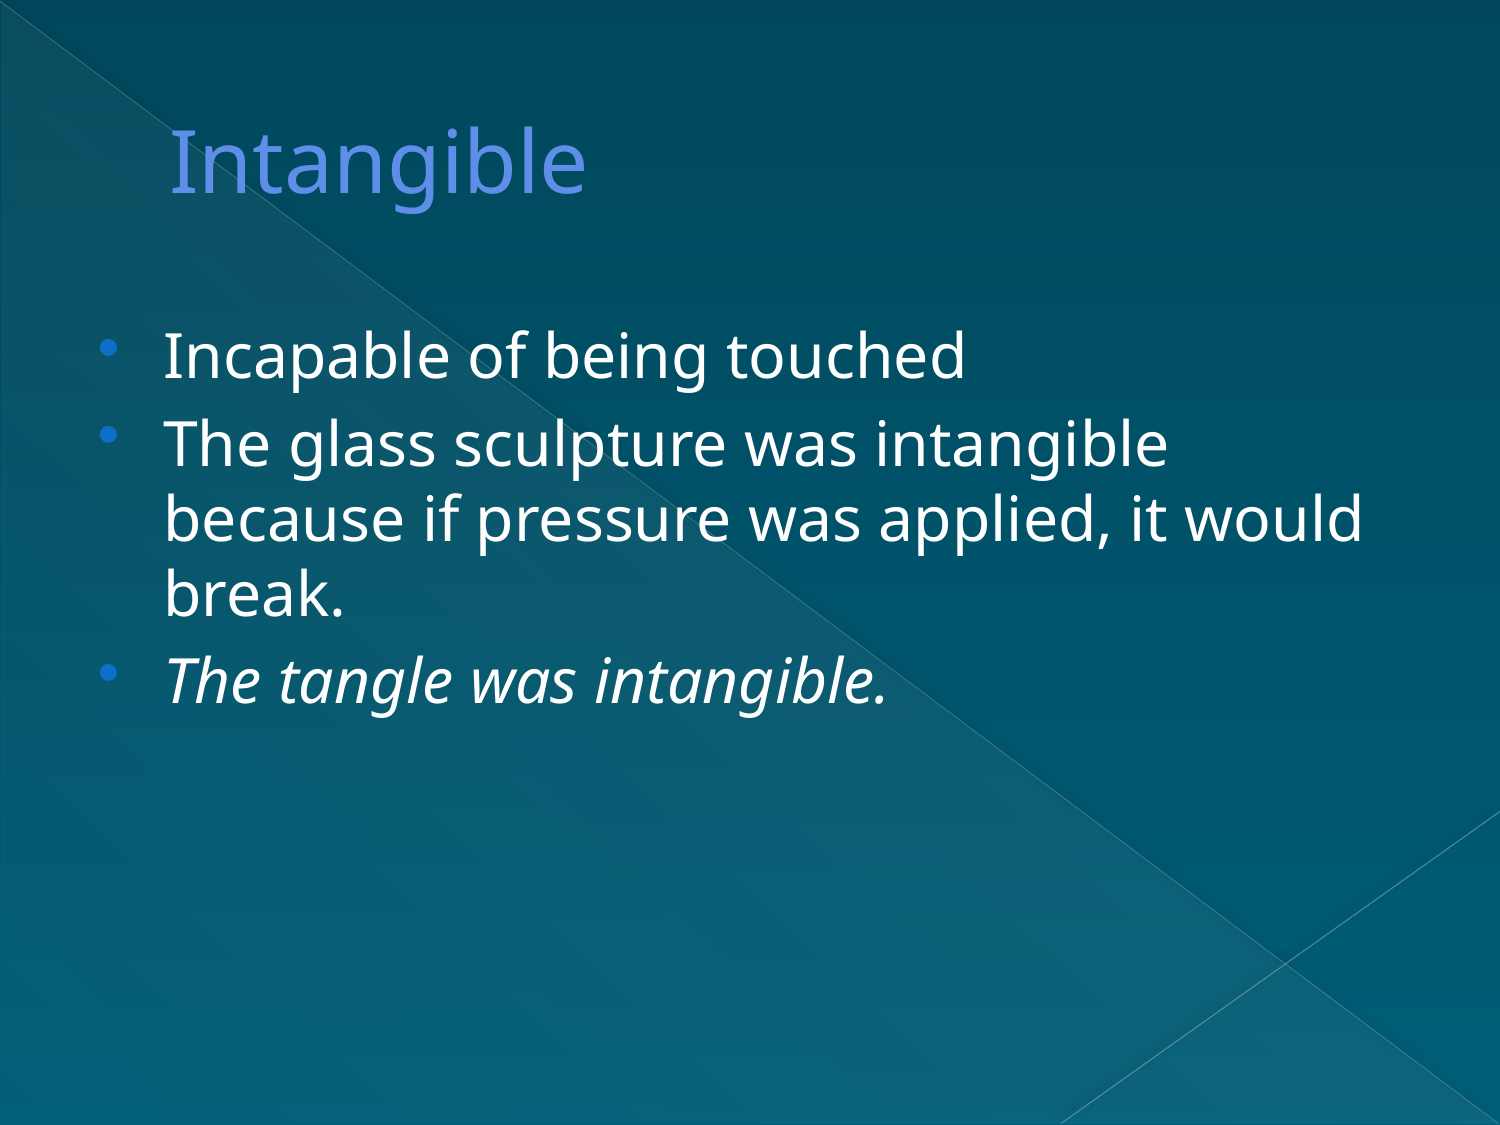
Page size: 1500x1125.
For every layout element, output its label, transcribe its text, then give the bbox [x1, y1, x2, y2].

list Incapable of being touched The glass sculpture was intangible because if pressure was applied, it would break. The tangle was intangible. [75, 308, 1425, 1059]
title Intangible [75, 43, 1425, 274]
